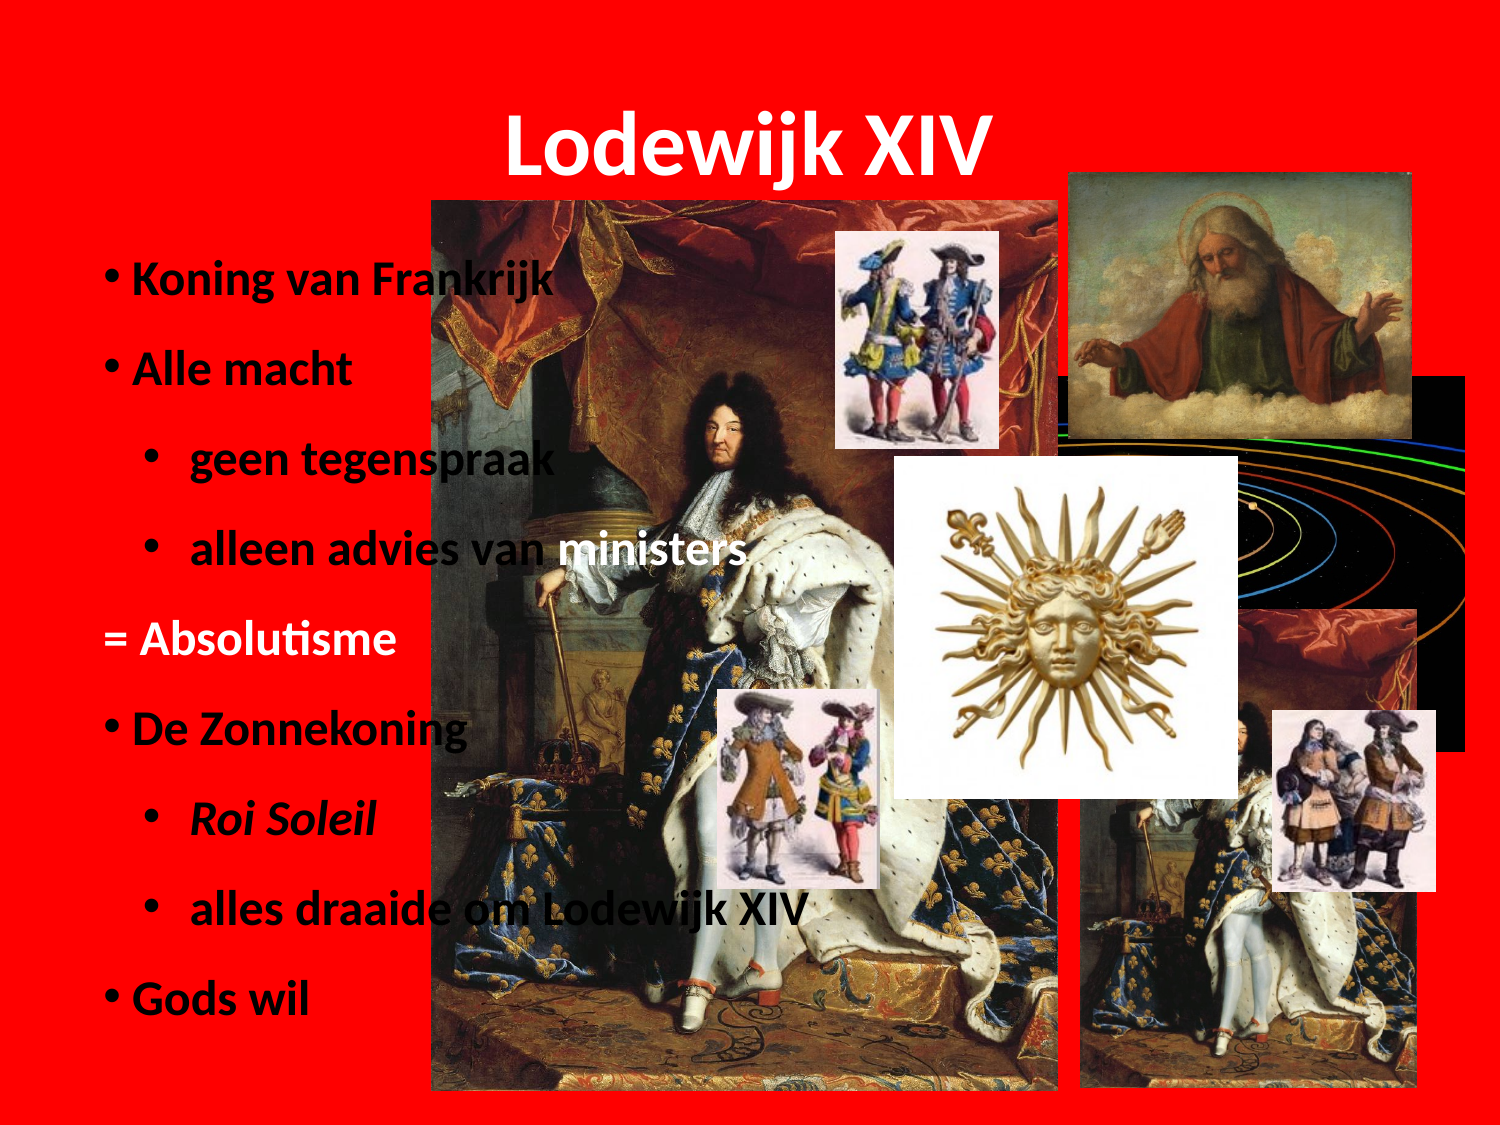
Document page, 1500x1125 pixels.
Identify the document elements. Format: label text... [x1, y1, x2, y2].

picture [835, 231, 999, 450]
title Lodewijk XIV [75, 45, 1425, 233]
picture [717, 689, 881, 890]
picture [894, 172, 1465, 1088]
text_box Koning van Frankrijk Alle macht geen tegenspraak alleen advies van ministers = Absolutisme De Zonnekoning Roi Soleil alles draaide om Lodewijk XIV Gods wil [88, 208, 425, 1078]
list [430, 199, 1058, 1091]
